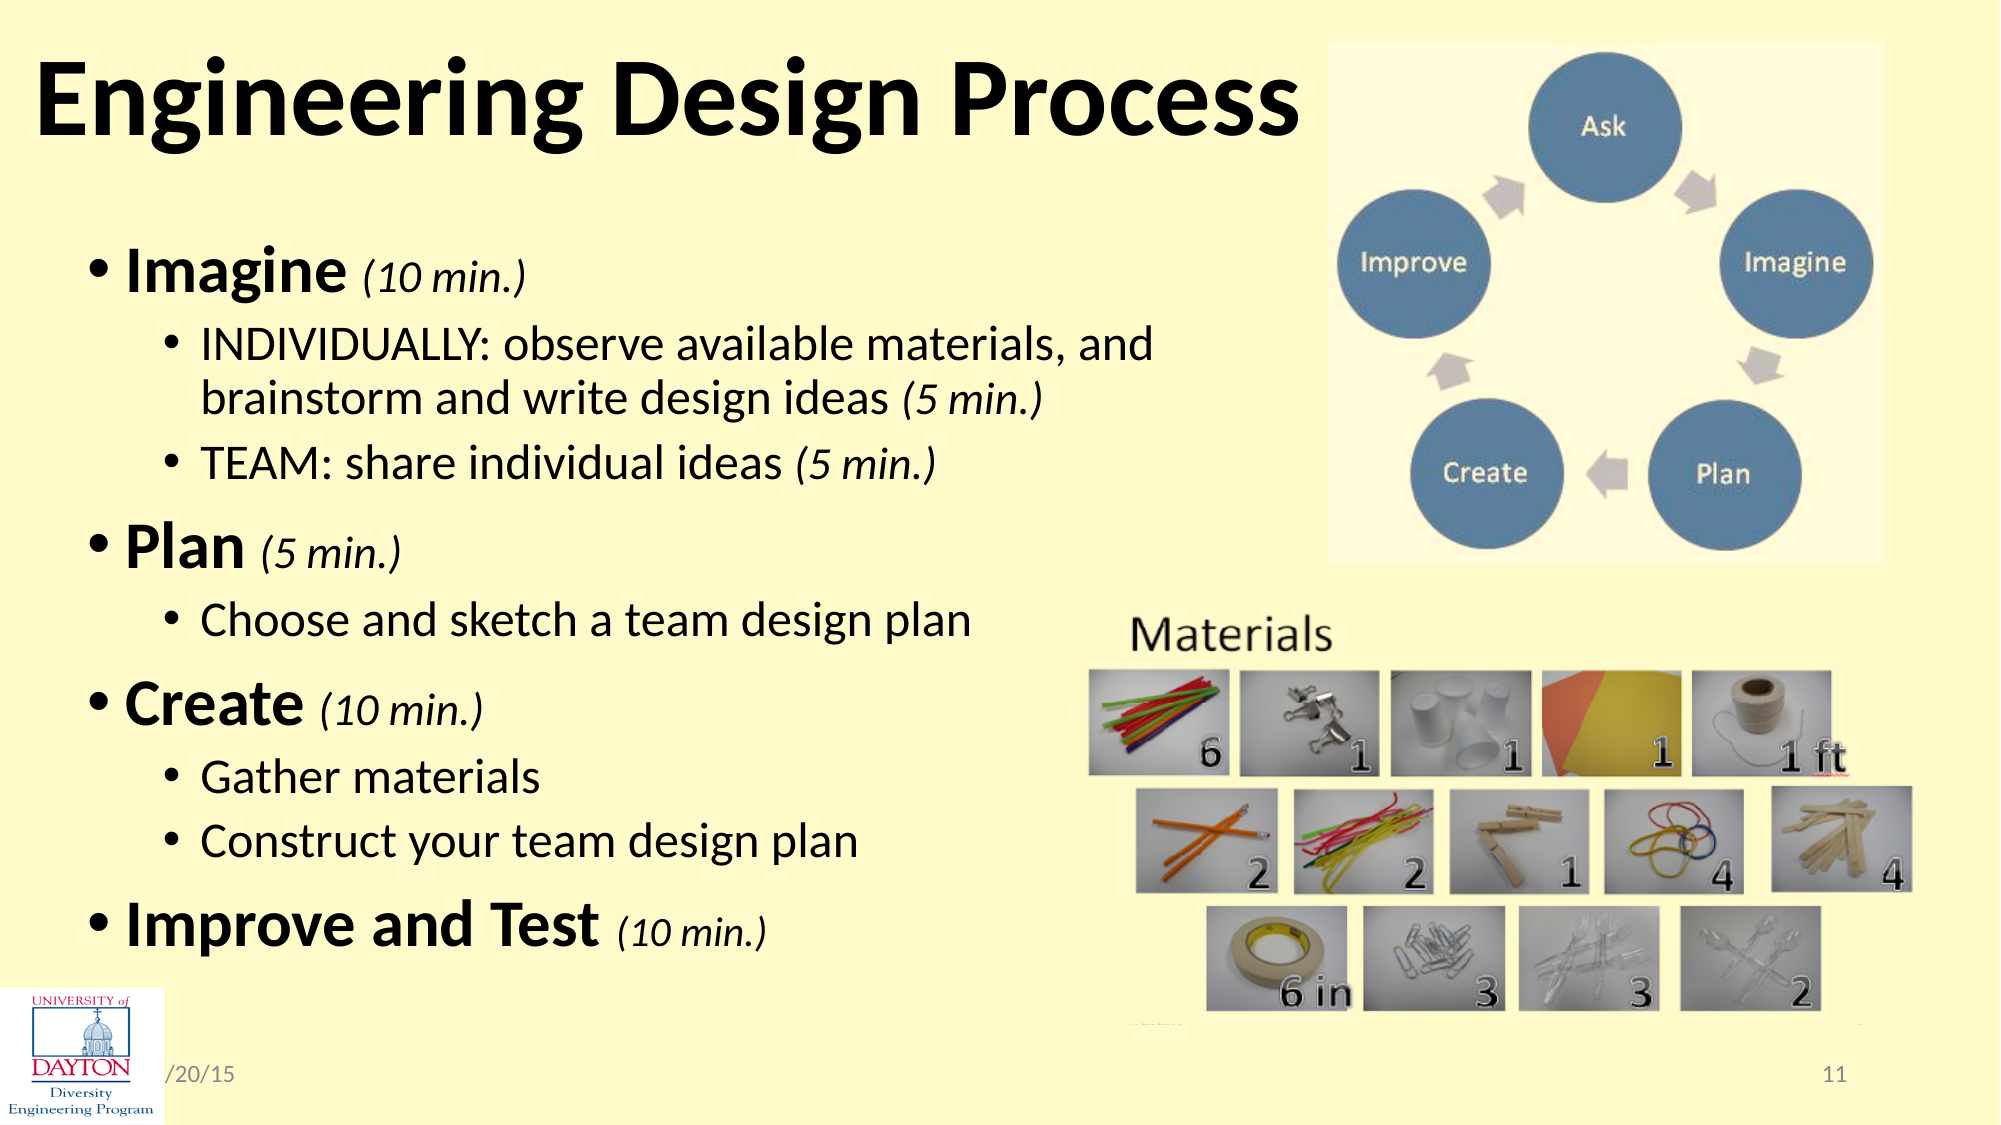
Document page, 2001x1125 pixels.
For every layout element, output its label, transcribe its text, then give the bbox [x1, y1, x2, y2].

title Engineering Design Process [19, 24, 1745, 175]
picture [1085, 600, 1922, 1025]
list Imagine (10 min.) INDIVIDUALLY: observe available materials, and brainstorm and write design ideas (5 min.) TEAM: share individual ideas (5 min.) Plan (5 min.) Choose and sketch a team design plan Create (10 min.) Gather materials Construct your team design plan Improve and Test (10 min.) [72, 227, 1216, 1076]
picture [0, 988, 165, 1125]
picture [1328, 42, 1884, 563]
